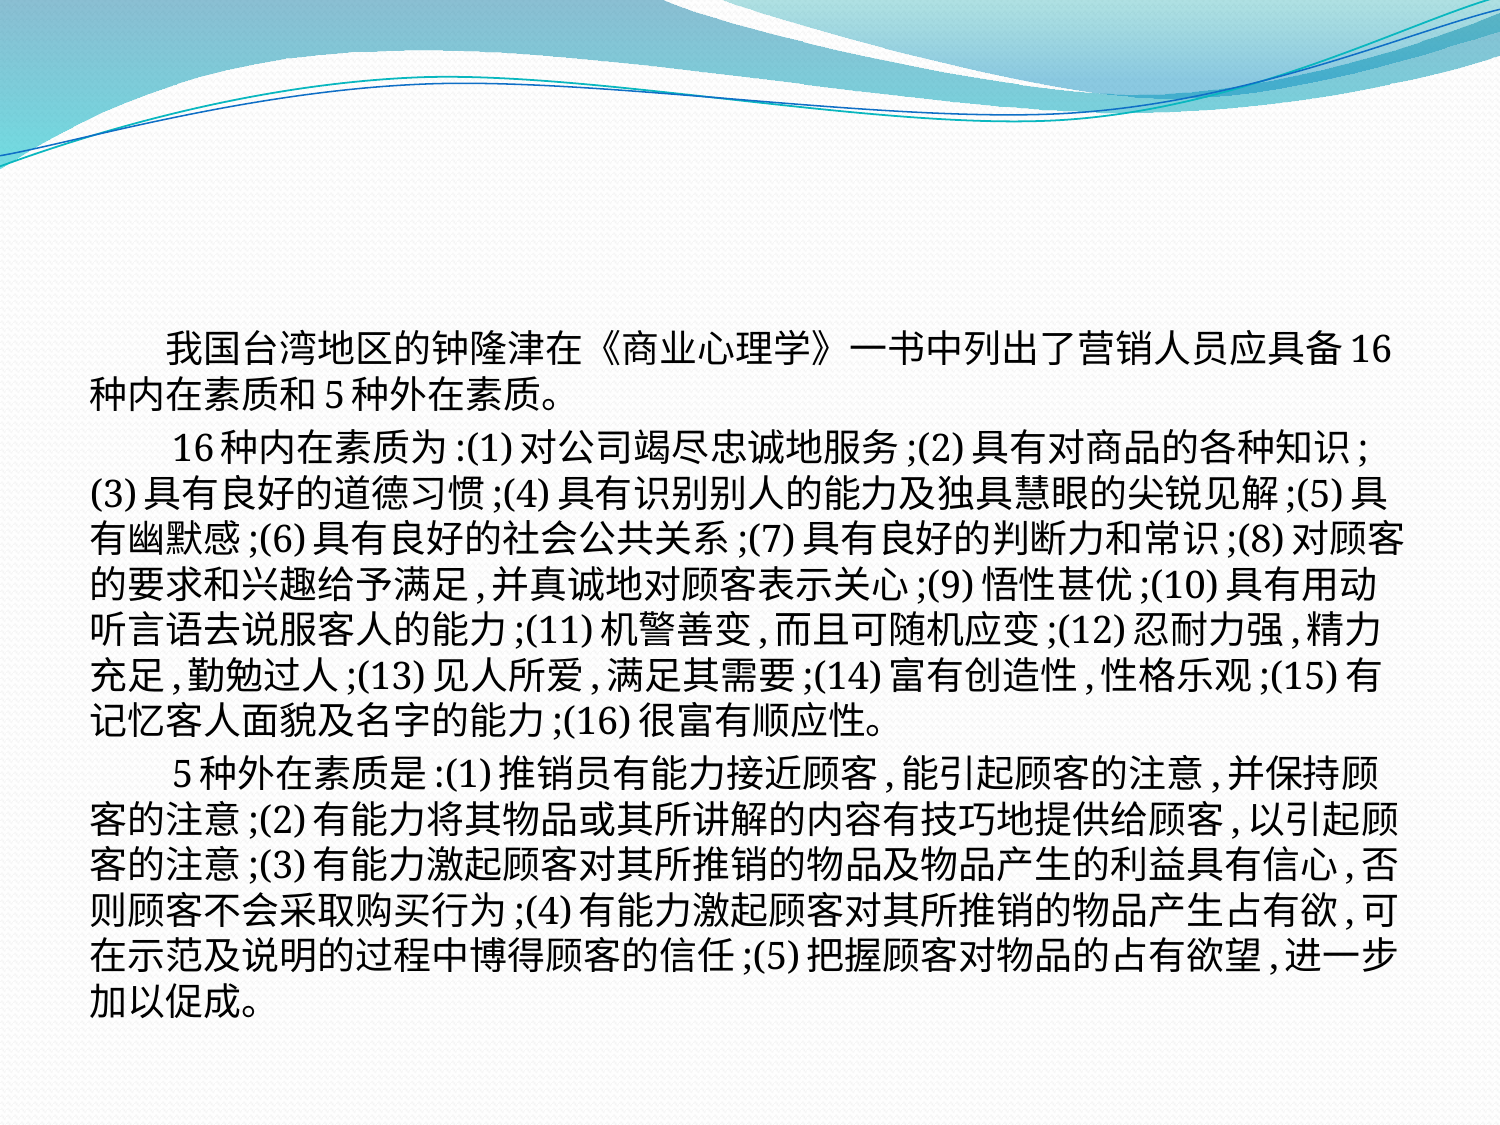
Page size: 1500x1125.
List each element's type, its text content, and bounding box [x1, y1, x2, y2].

list 我国台湾地区的钟隆津在《商业心理学》一书中列出了营销人员应具备16种内在素质和5种外在素质。 16种内在素质为:(1)对公司竭尽忠诚地服务;(2)具有对商品的各种知识;(3)具有良好的道德习惯;(4)具有识别别人的能力及独具慧眼的尖锐见解;(5)具有幽默感;(6)具有良好的社会公共关系;(7)具有良好的判断力和常识;(8)对顾客的要求和兴趣给予满足,并真诚地对顾客表示关心;(9)悟性甚优;(10)具有用动听言语去说服客人的能力;(11)机警善变,而且可随机应变;(12)忍耐力强,精力充足,勤勉过人;(13)见人所爱,满足其需要;(14)富有创造性,性格乐观;(15)有记忆客人面貌及名字的能力;(16)很富有顺应性。 5种外在素质是:(1)推销员有能力接近顾客,能引起顾客的注意,并保持顾客的注意;(2)有能力将其物品或其所讲解的内容有技巧地提供给顾客,以引起顾客的注意;(3)有能力激起顾客对其所推销的物品及物品产生的利益具有信心,否则顾客不会采取购买行为;(4)有能力激起顾客对其所推销的物品产生占有欲,可在示范及说明的过程中博得顾客的信任;(5)把握顾客对物品的占有欲望,进一步加以促成。 [75, 317, 1425, 1038]
